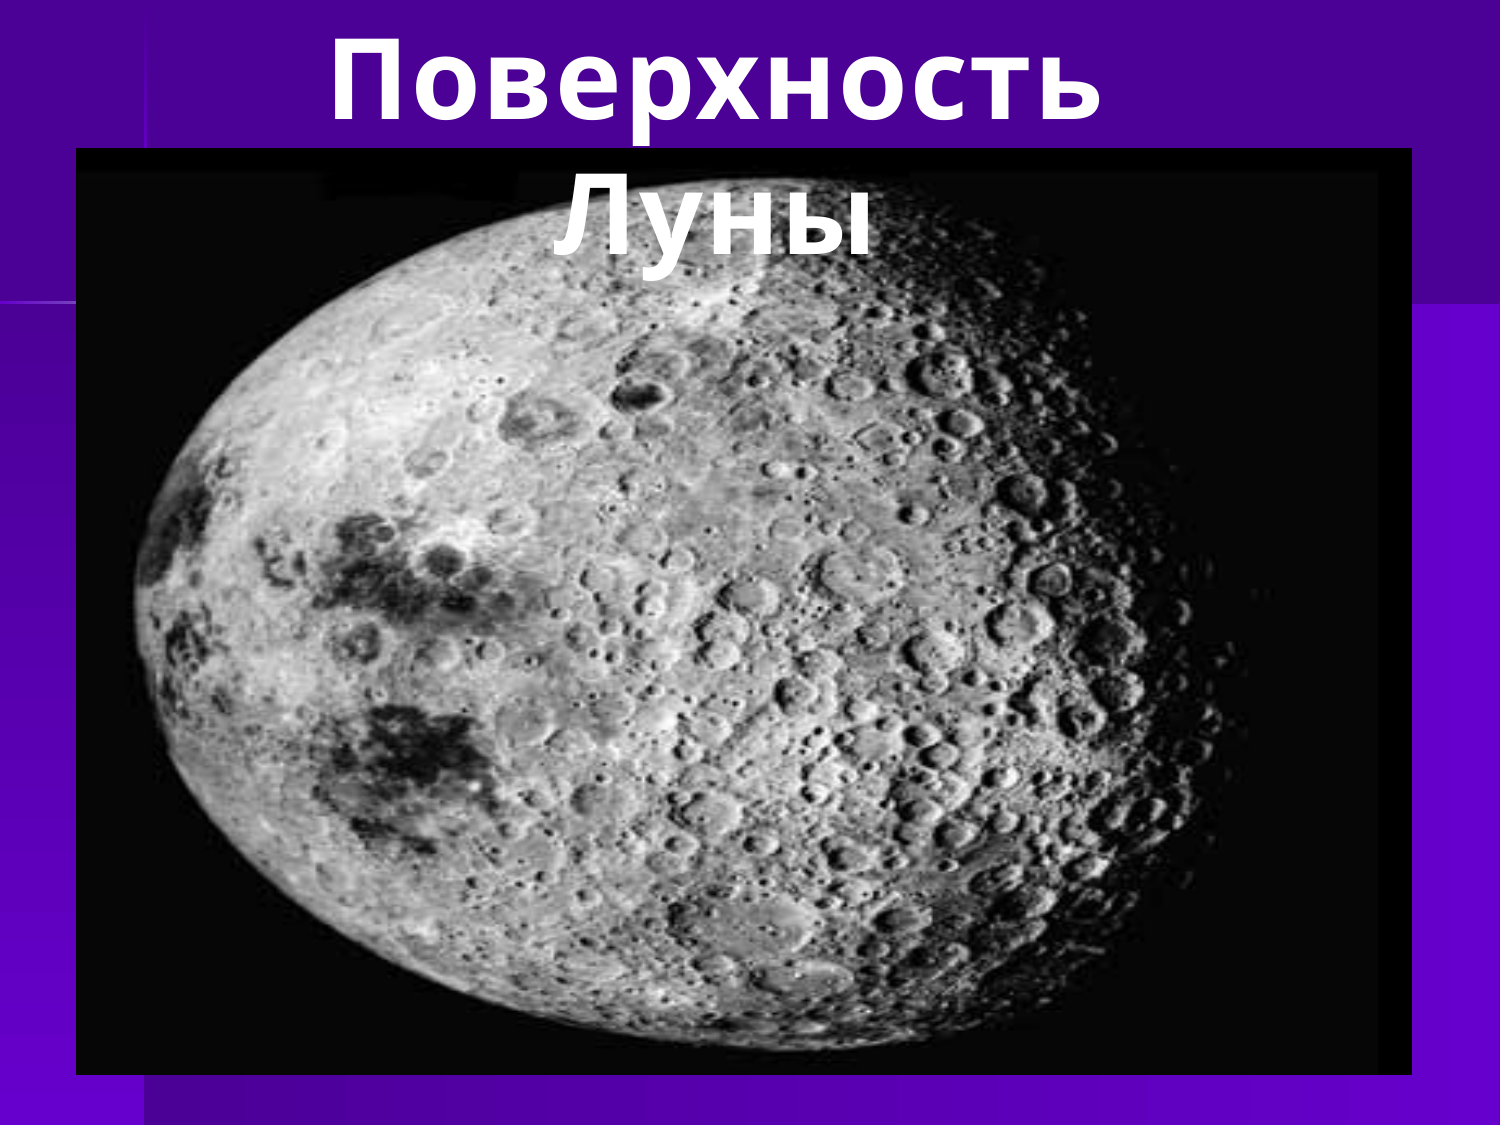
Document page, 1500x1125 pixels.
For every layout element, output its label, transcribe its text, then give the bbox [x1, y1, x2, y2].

text_box Поверхность Луны [171, 0, 1261, 147]
picture [76, 148, 1412, 1076]
